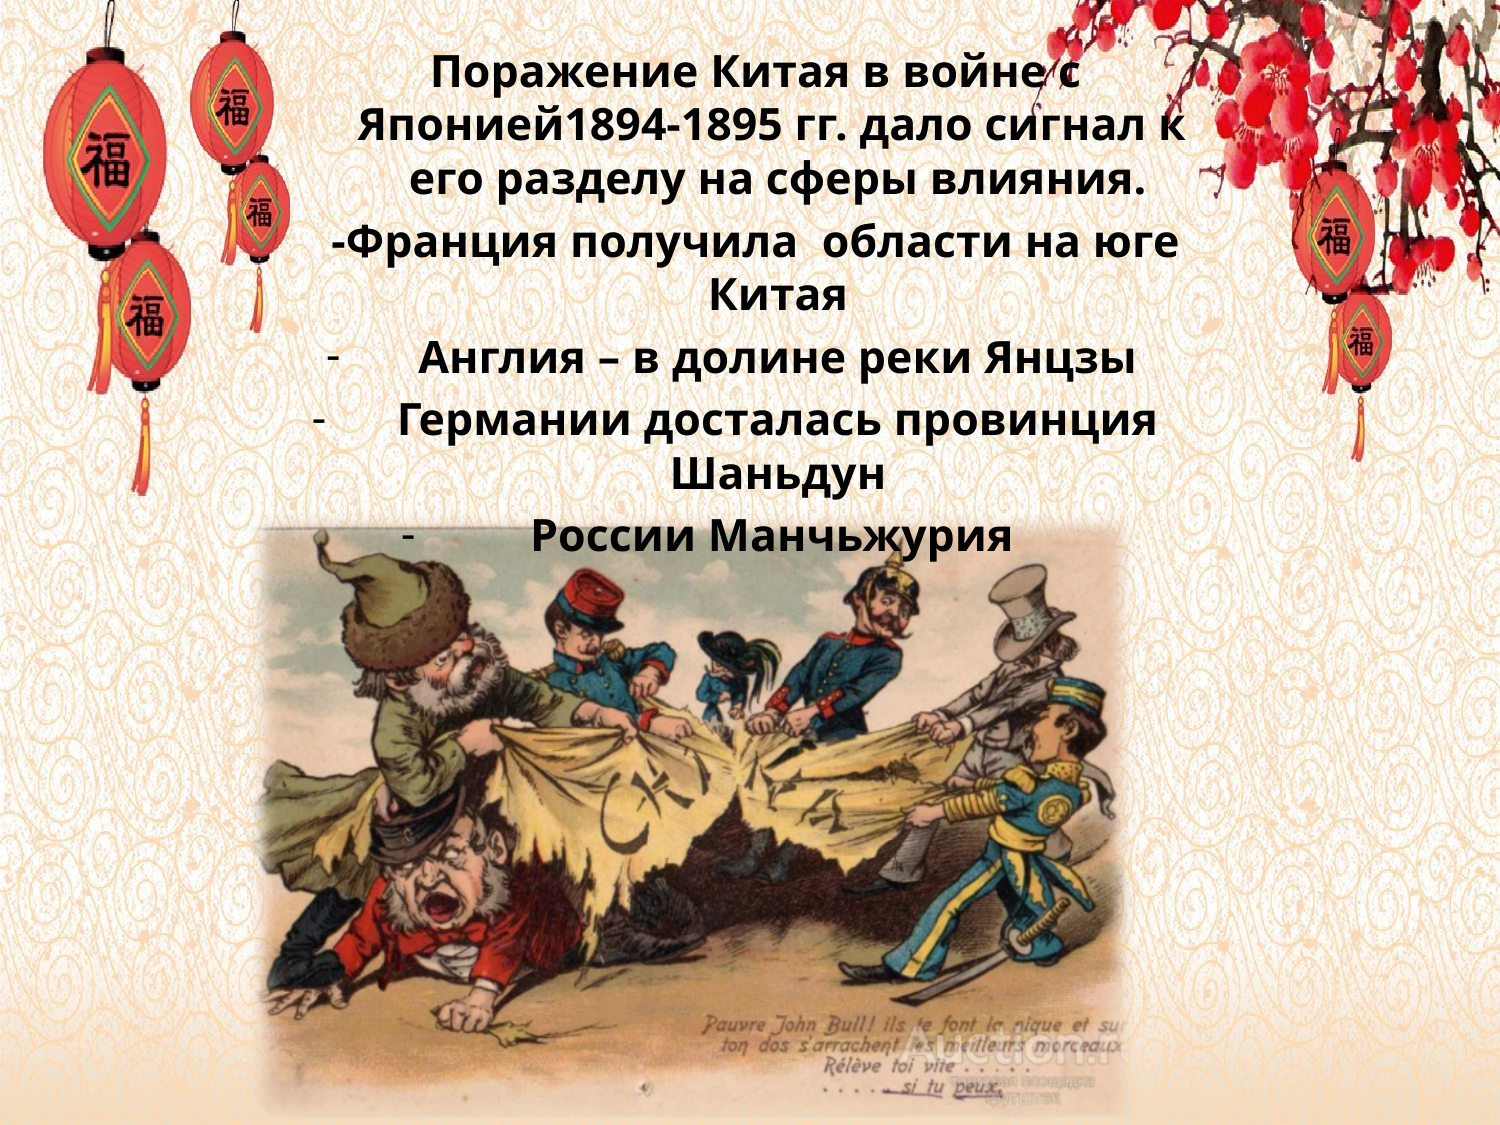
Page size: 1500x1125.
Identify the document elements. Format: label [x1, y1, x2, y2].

picture [245, 510, 1137, 1125]
list [0, 0, 1500, 1125]
